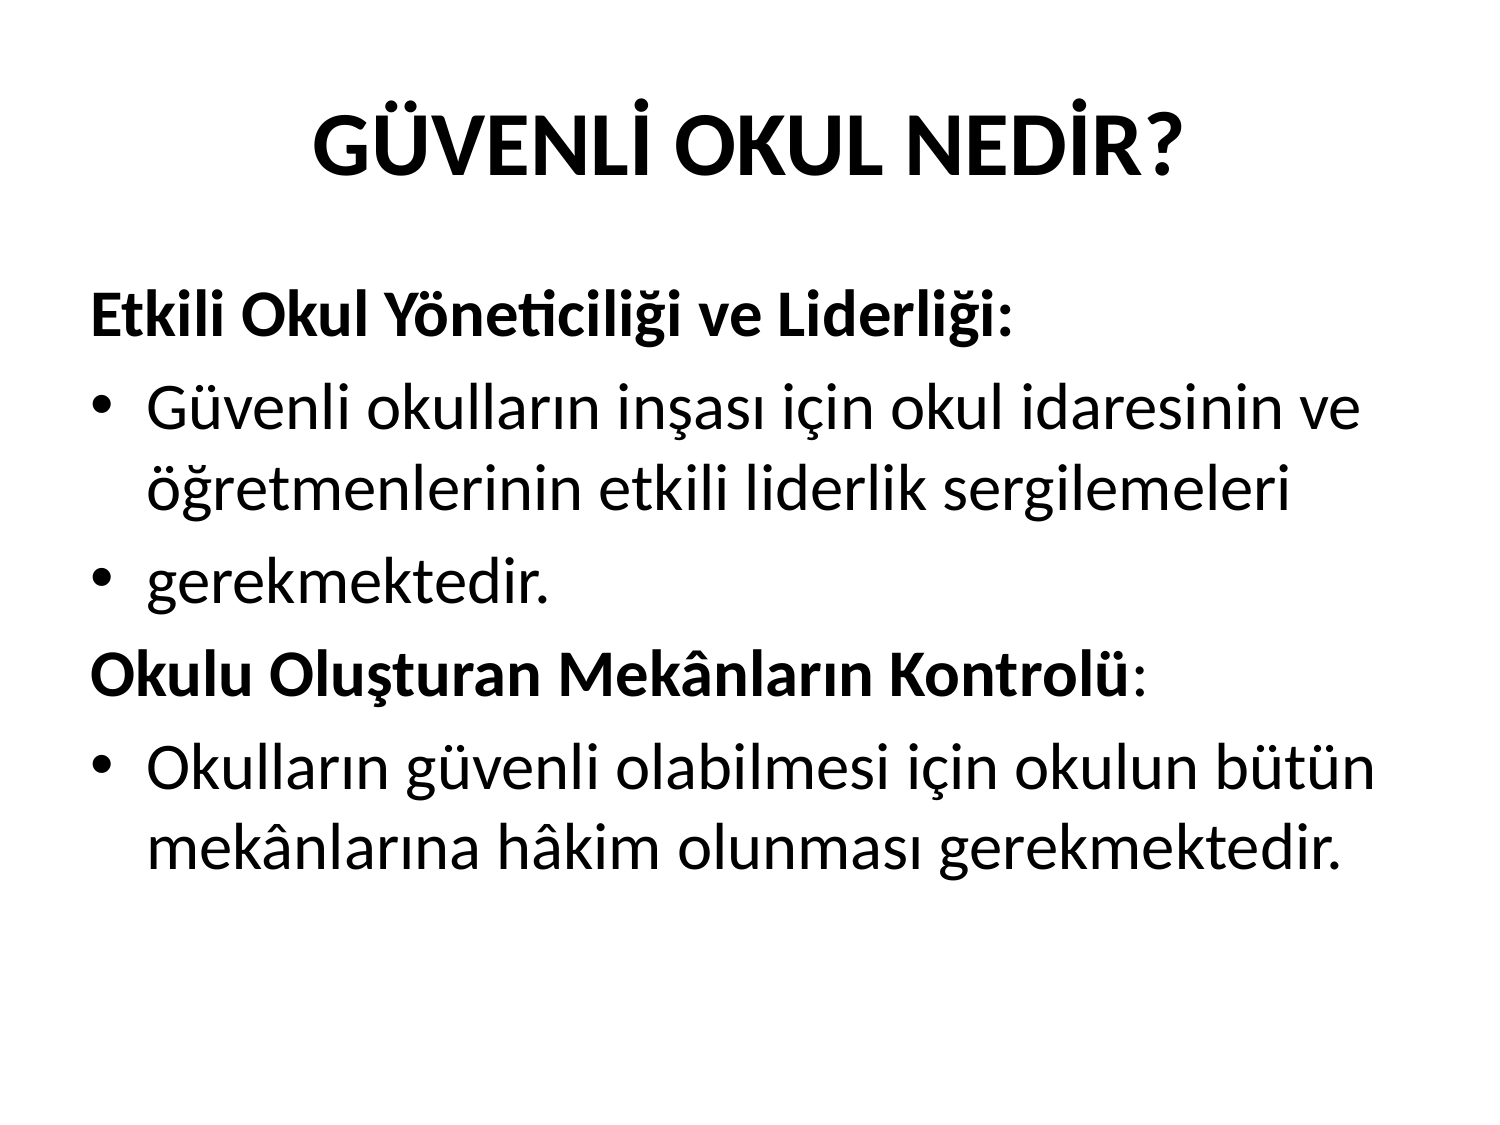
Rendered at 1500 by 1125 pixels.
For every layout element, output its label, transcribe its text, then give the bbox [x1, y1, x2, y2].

title GÜVENLİ OKUL NEDİR? [75, 45, 1425, 233]
list Etkili Okul Yöneticiliği ve Liderliği: Güvenli okulların inşası için okul idaresinin ve öğretmenlerinin etkili liderlik sergilemeleri gerekmektedir. Okulu Oluşturan Mekânların Kontrolü: Okulların güvenli olabilmesi için okulun bütün mekânlarına hâkim olunması gerekmektedir. [75, 262, 1425, 1005]
